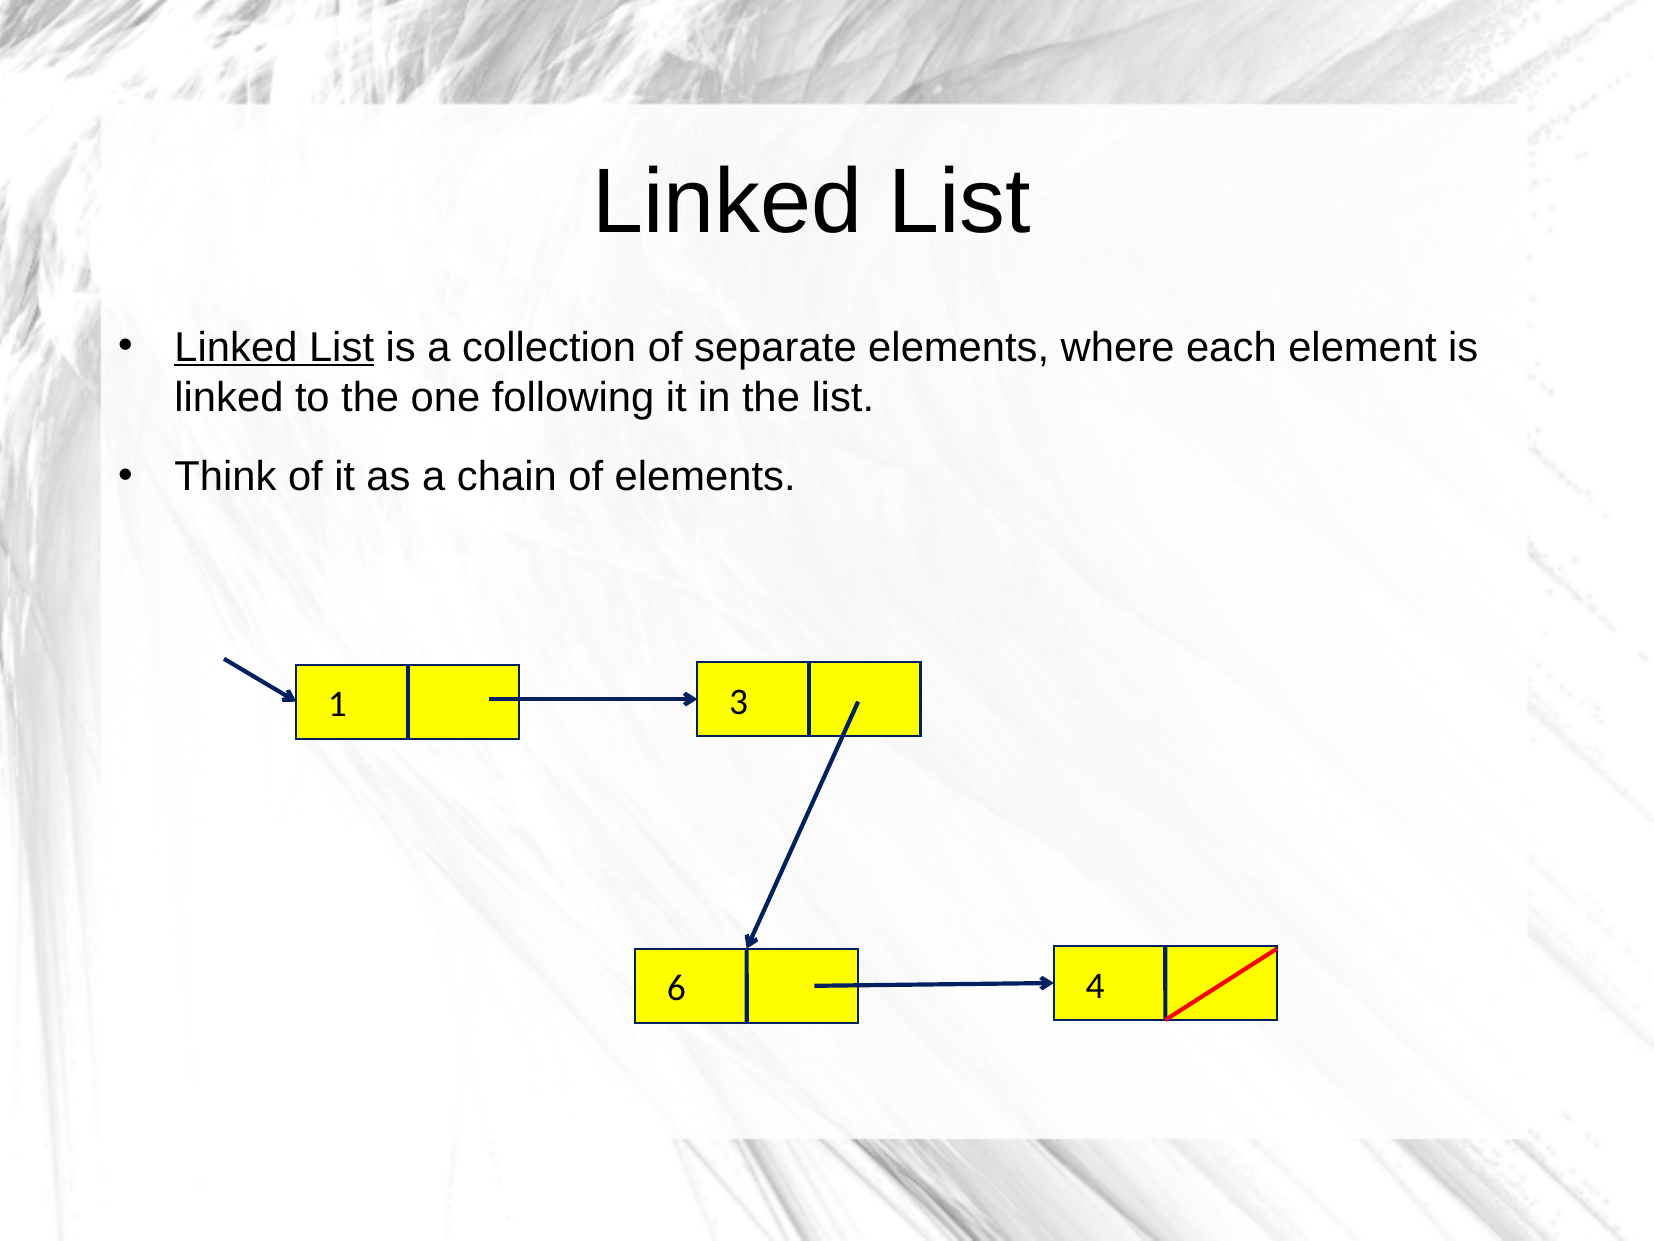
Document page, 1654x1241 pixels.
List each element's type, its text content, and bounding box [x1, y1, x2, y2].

title Linked List [118, 112, 1506, 281]
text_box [814, 982, 1053, 986]
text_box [635, 948, 859, 1023]
picture [0, 0, 1654, 1241]
list Linked List is a collection of separate elements, where each element is linked to the one following it in the list. Think of it as a chain of elements. [118, 319, 1571, 1102]
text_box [746, 701, 859, 949]
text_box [1053, 945, 1277, 1021]
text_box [296, 664, 520, 739]
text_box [223, 658, 297, 702]
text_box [1165, 948, 1277, 1020]
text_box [697, 662, 921, 737]
